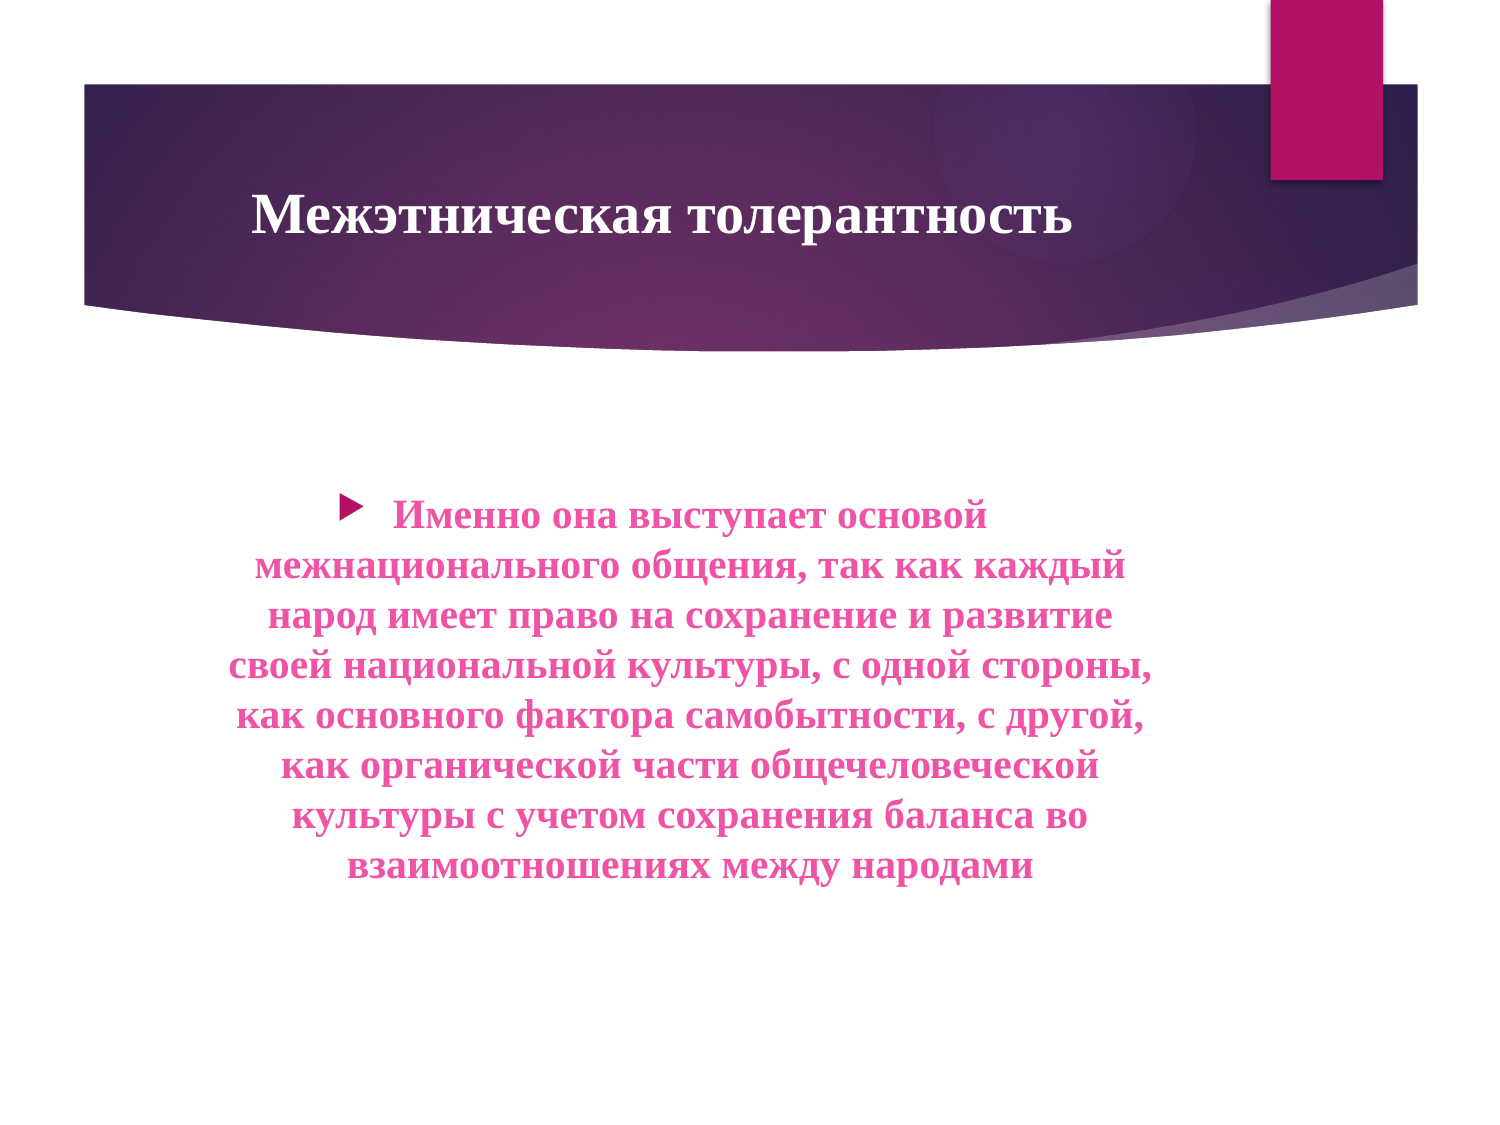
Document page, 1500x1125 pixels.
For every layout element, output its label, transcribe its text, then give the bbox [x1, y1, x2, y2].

title Межэтническая толерантность [142, 152, 1183, 269]
list Именно она выступает основой межнационального общения, так как каждый народ имеет право на сохранение и развитие своей национальной культуры, с одной стороны, как основного фактора самобытности, с другой, как органической части общечеловеческой культуры с учетом сохранения баланса во взаимоотношениях между народами [141, 408, 1183, 988]
